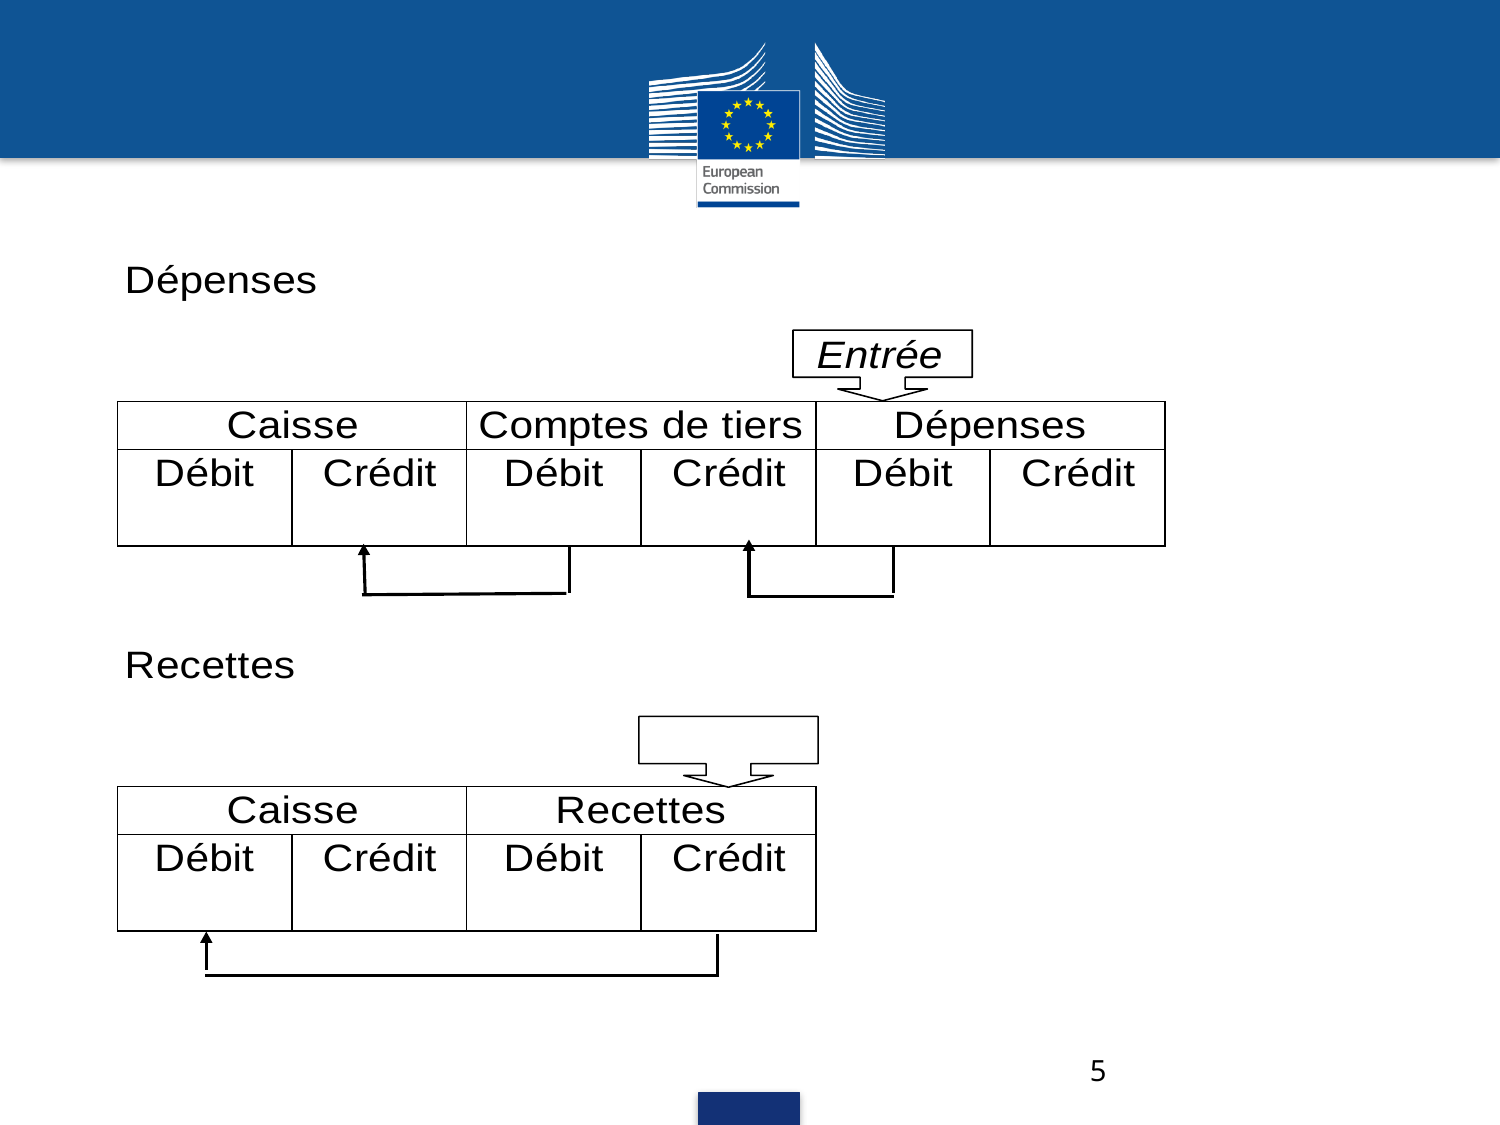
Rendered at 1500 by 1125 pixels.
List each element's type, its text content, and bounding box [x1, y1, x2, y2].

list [81, 227, 1200, 1002]
slide_number 5 [1074, 1024, 1426, 1101]
title Débits et crédits [23, 23, 1302, 212]
